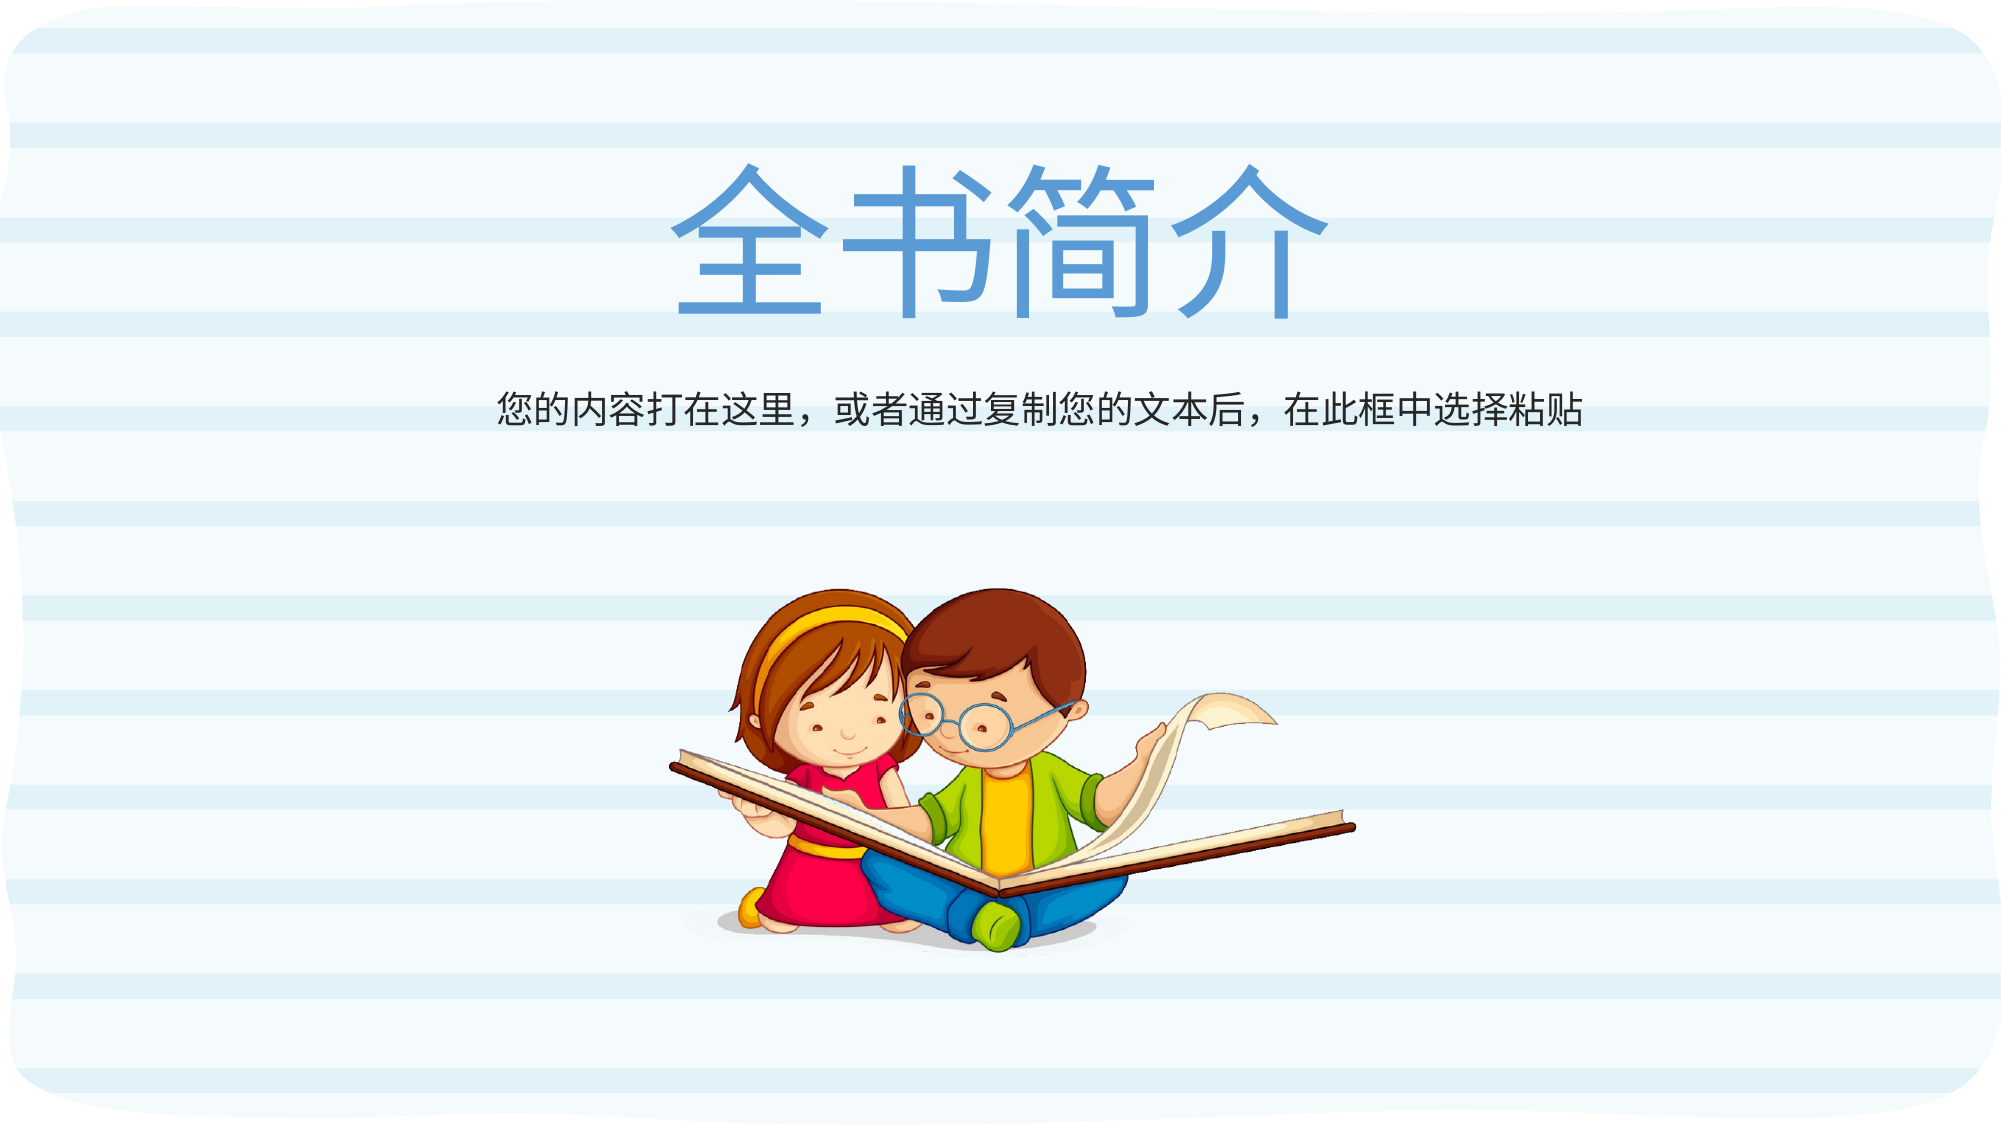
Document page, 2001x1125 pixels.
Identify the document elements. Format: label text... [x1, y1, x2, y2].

text_box 您的内容打在这里，或者通过复制您的文本后，在此框中选择粘贴 [352, 356, 1729, 439]
picture [633, 522, 1367, 1012]
text_box 全书简介 [400, 131, 1600, 346]
